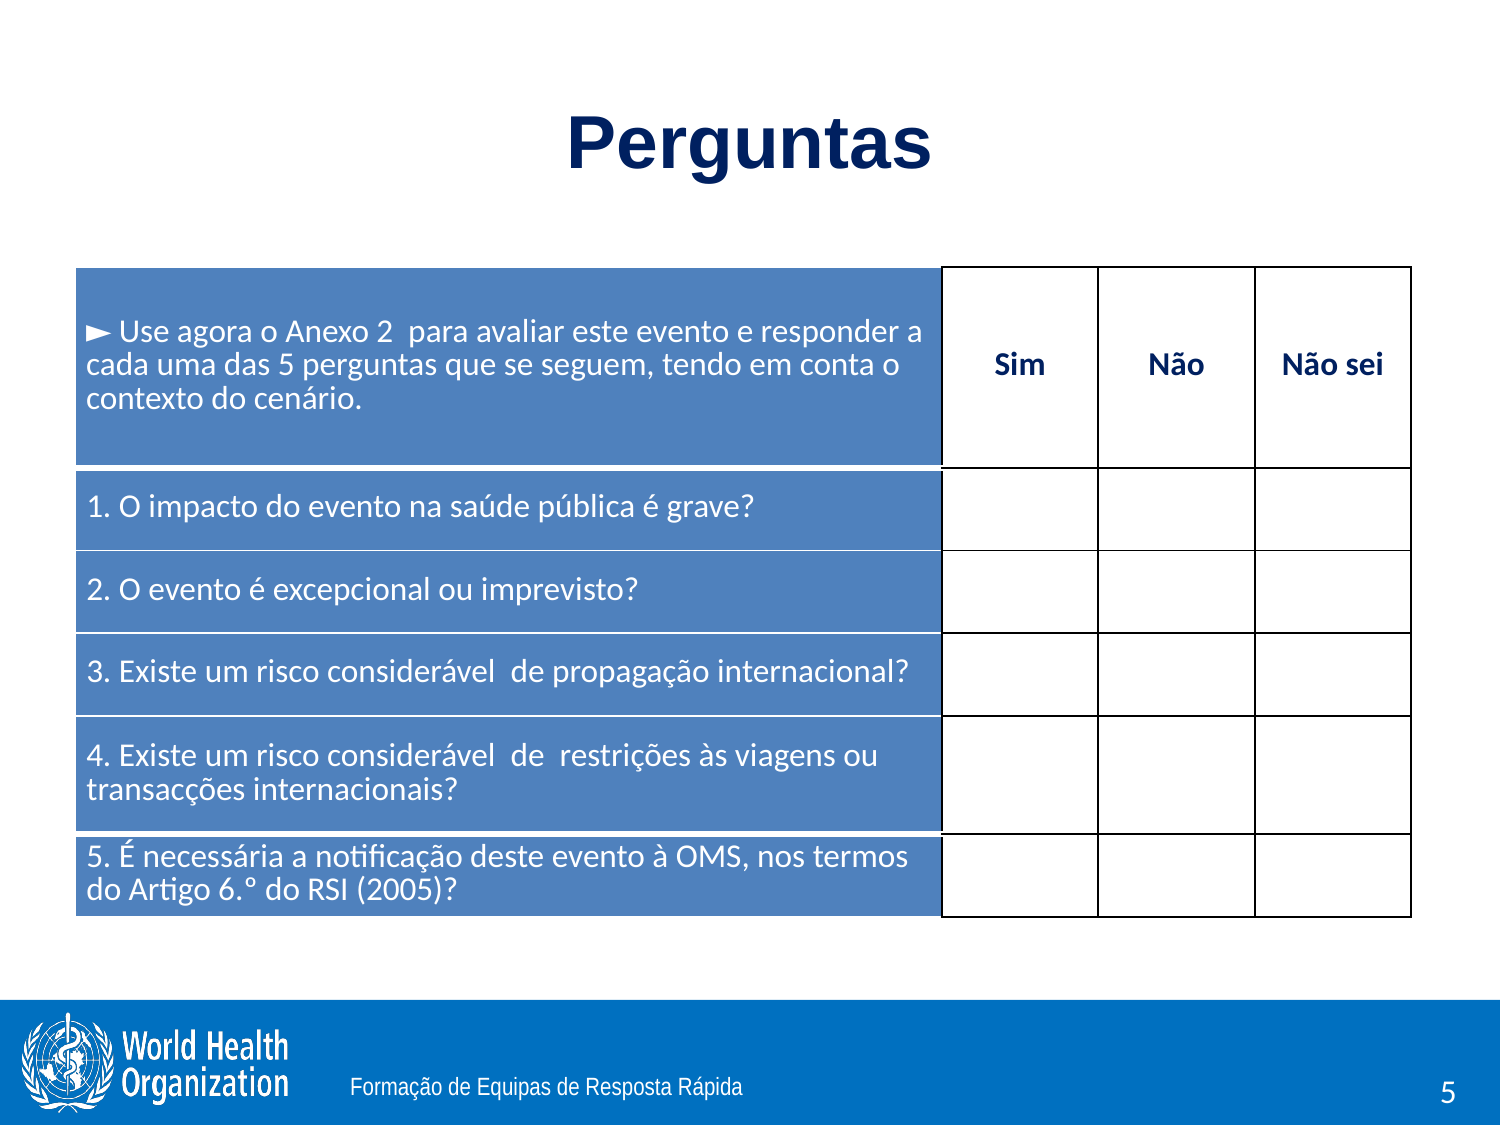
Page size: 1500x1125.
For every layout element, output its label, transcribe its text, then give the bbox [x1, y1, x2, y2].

table_cell [943, 551, 1097, 632]
table_cell 3. Existe um risco considerável de propagação internacional? [76, 634, 941, 715]
table_cell 1. O impacto do evento na saúde pública é grave? [76, 471, 941, 550]
table_cell [943, 634, 1097, 715]
table_header Não [1099, 268, 1254, 467]
table_cell 2. O evento é excepcional ou imprevisto? [76, 551, 941, 632]
table_cell [1099, 717, 1254, 833]
table_cell [1256, 469, 1410, 550]
table_cell [1099, 634, 1254, 715]
table_cell [1256, 835, 1410, 916]
title Perguntas [75, 45, 1425, 233]
table_header ► Use agora o Anexo 2 para avaliar este evento e responder a cada uma das 5 perguntas que se seguem, tendo em conta o contexto do cenário. [76, 268, 941, 465]
table_cell [1099, 551, 1254, 632]
table_header Não sei [1256, 268, 1410, 467]
table_cell 5. É necessária a notificação deste evento à OMS, nos termos do Artigo 6.º do RSI (2005)? [76, 837, 941, 916]
table_cell [1256, 551, 1410, 632]
table_cell [1256, 634, 1410, 715]
table_header Sim [943, 268, 1097, 467]
table_cell [1099, 469, 1254, 550]
table_cell [943, 469, 1097, 550]
table_cell [943, 835, 1097, 916]
table_cell [1099, 835, 1254, 916]
table_cell [1256, 717, 1410, 833]
picture [21, 1012, 288, 1113]
table_cell [943, 717, 1097, 833]
table_cell 4. Existe um risco considerável de restrições às viagens ou transacções internacionais? [76, 717, 941, 831]
